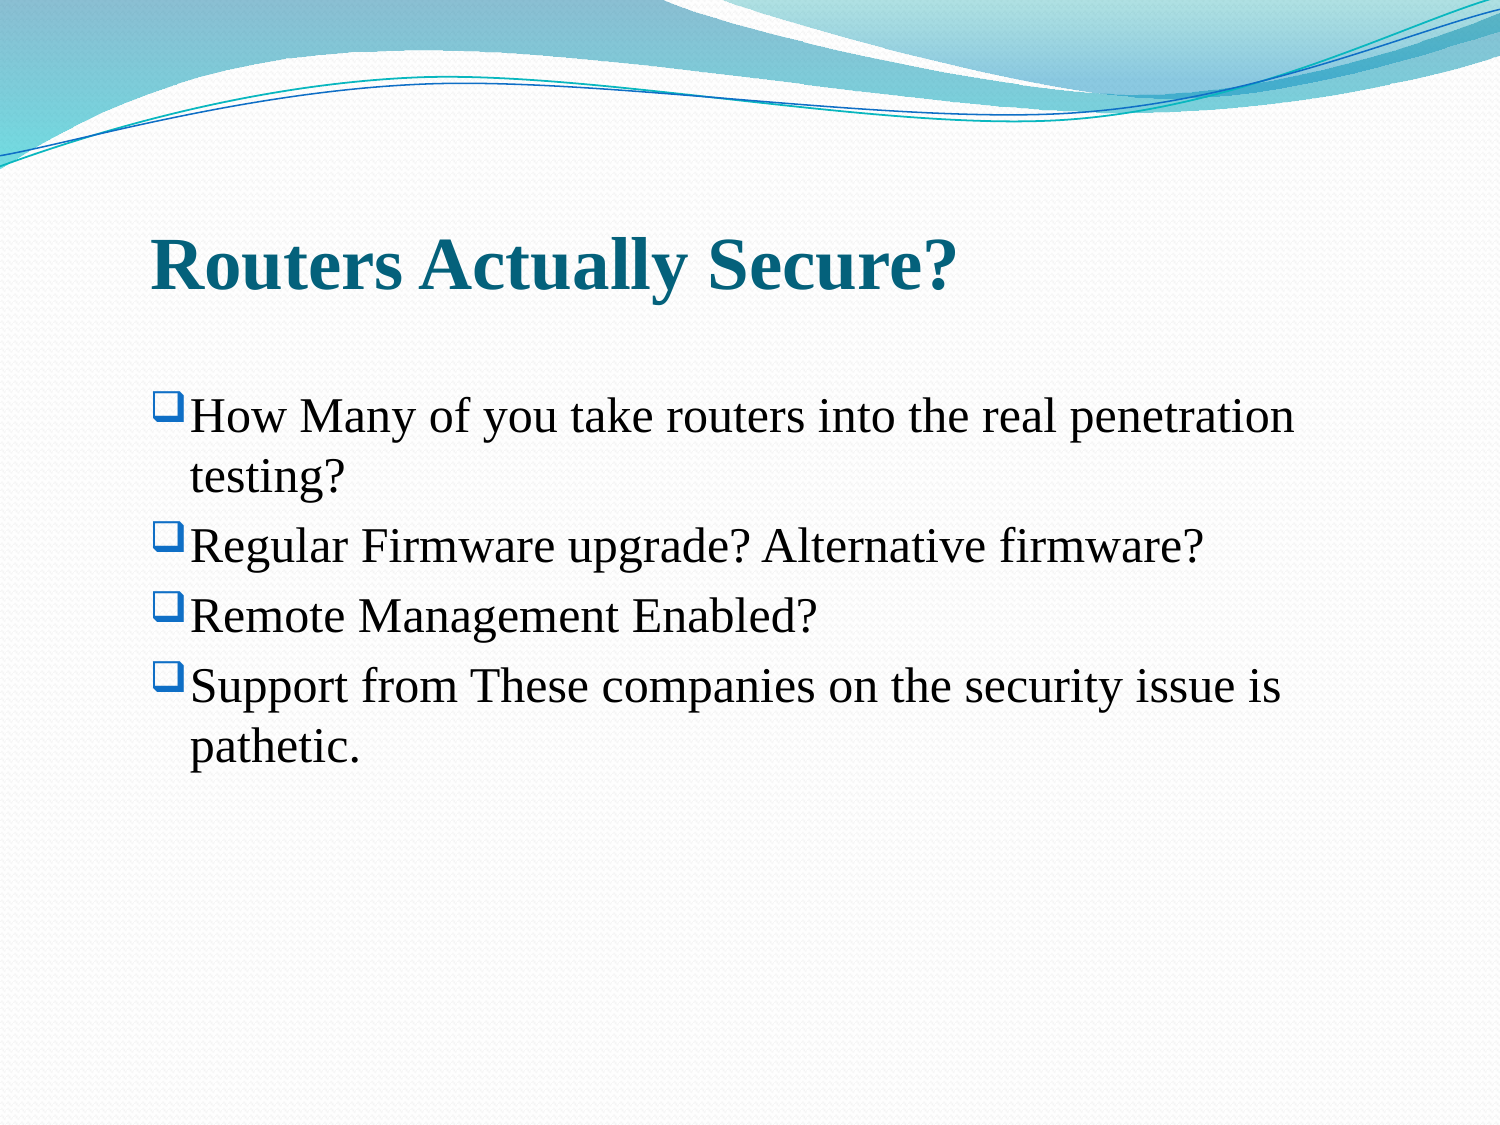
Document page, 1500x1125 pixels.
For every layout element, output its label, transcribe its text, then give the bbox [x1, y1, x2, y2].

title Routers Actually Secure? [150, 117, 1500, 305]
list How Many of you take routers into the real penetration testing? Regular Firmware upgrade? Alternative firmware? Remote Management Enabled? Support from These companies on the security issue is pathetic. [70, 375, 1421, 1095]
